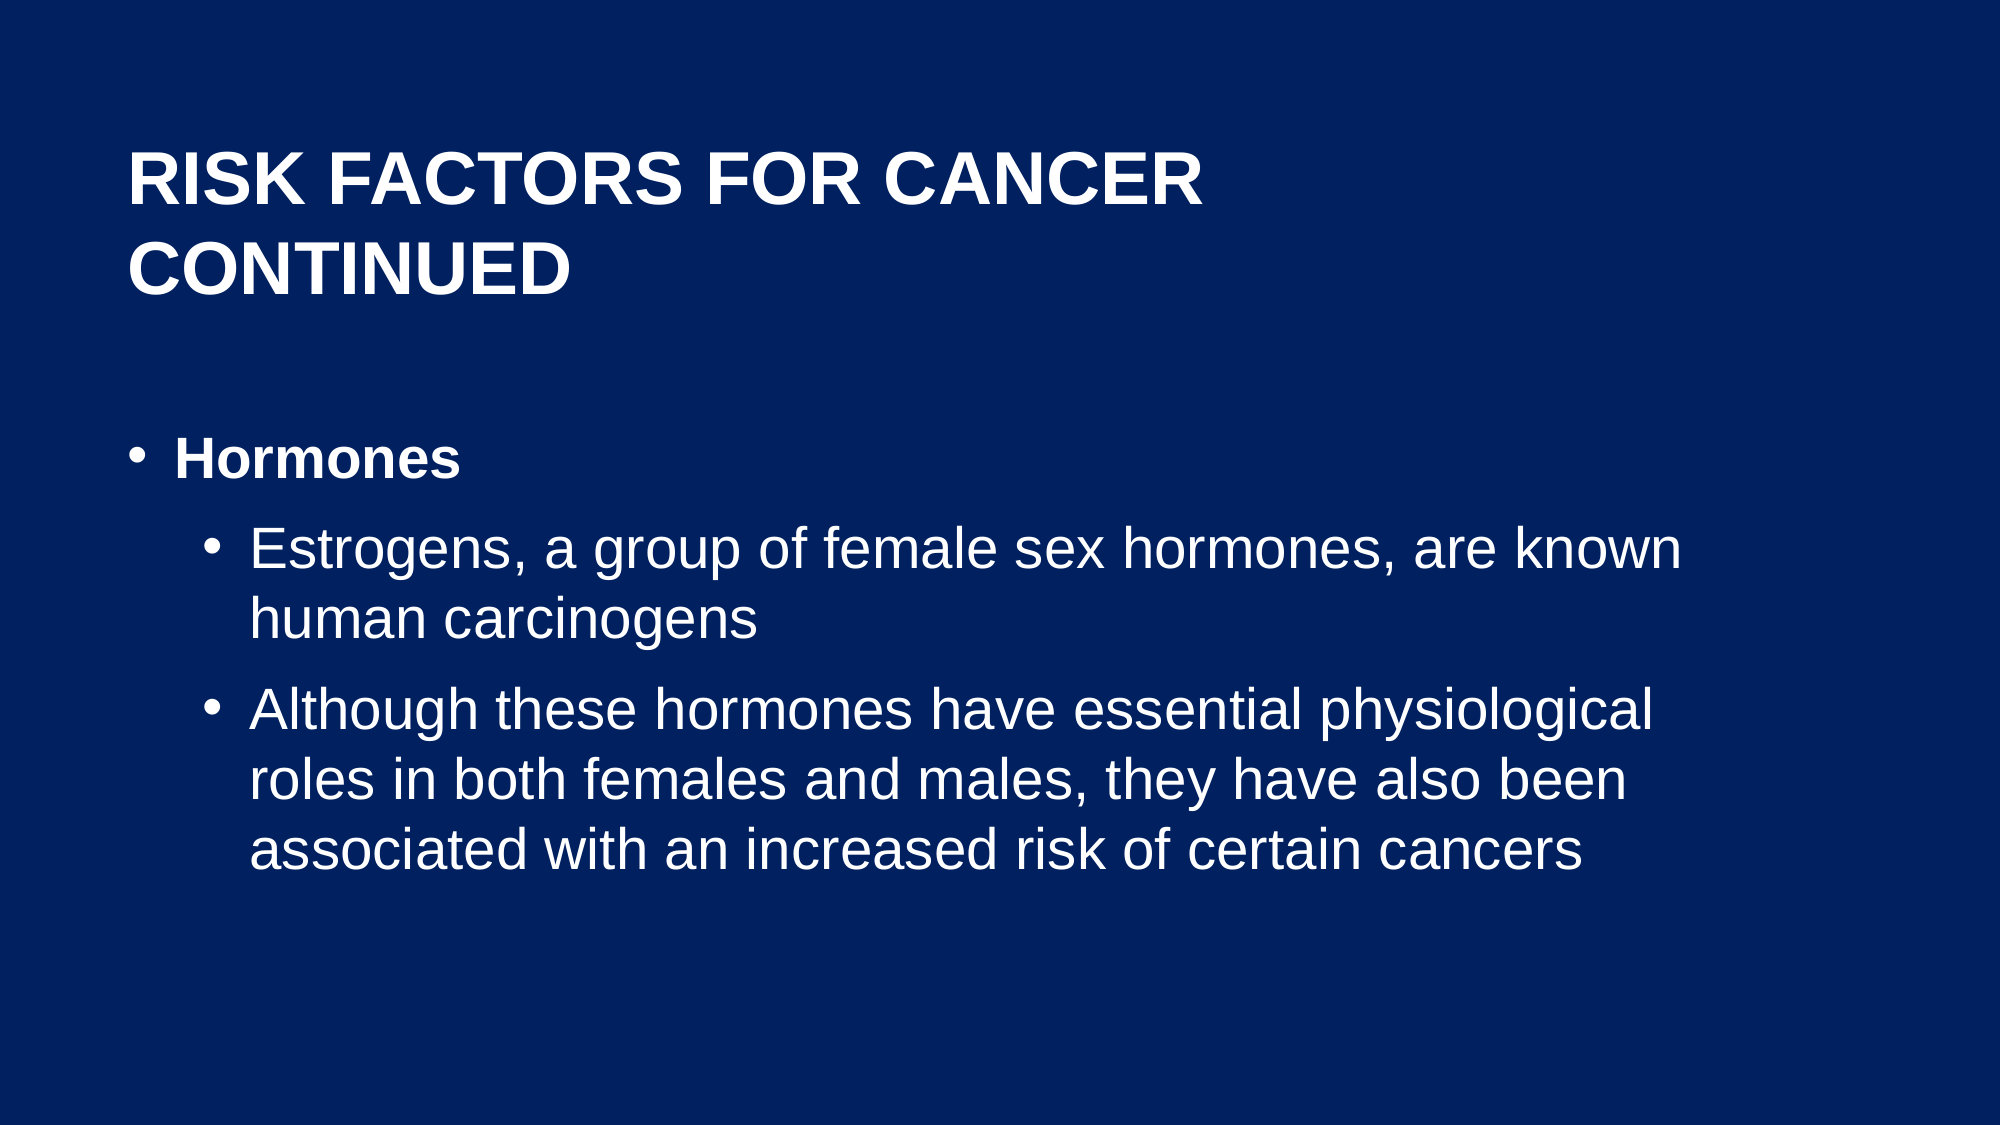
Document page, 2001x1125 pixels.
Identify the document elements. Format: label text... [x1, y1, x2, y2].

title Risk Factors for Cancer Continued [112, 99, 1775, 339]
list Hormones Estrogens, a group of female sex hormones, are known human carcinogens Although these hormones have essential physiological roles in both females and males, they have also been associated with an increased risk of certain cancers [112, 351, 1775, 950]
